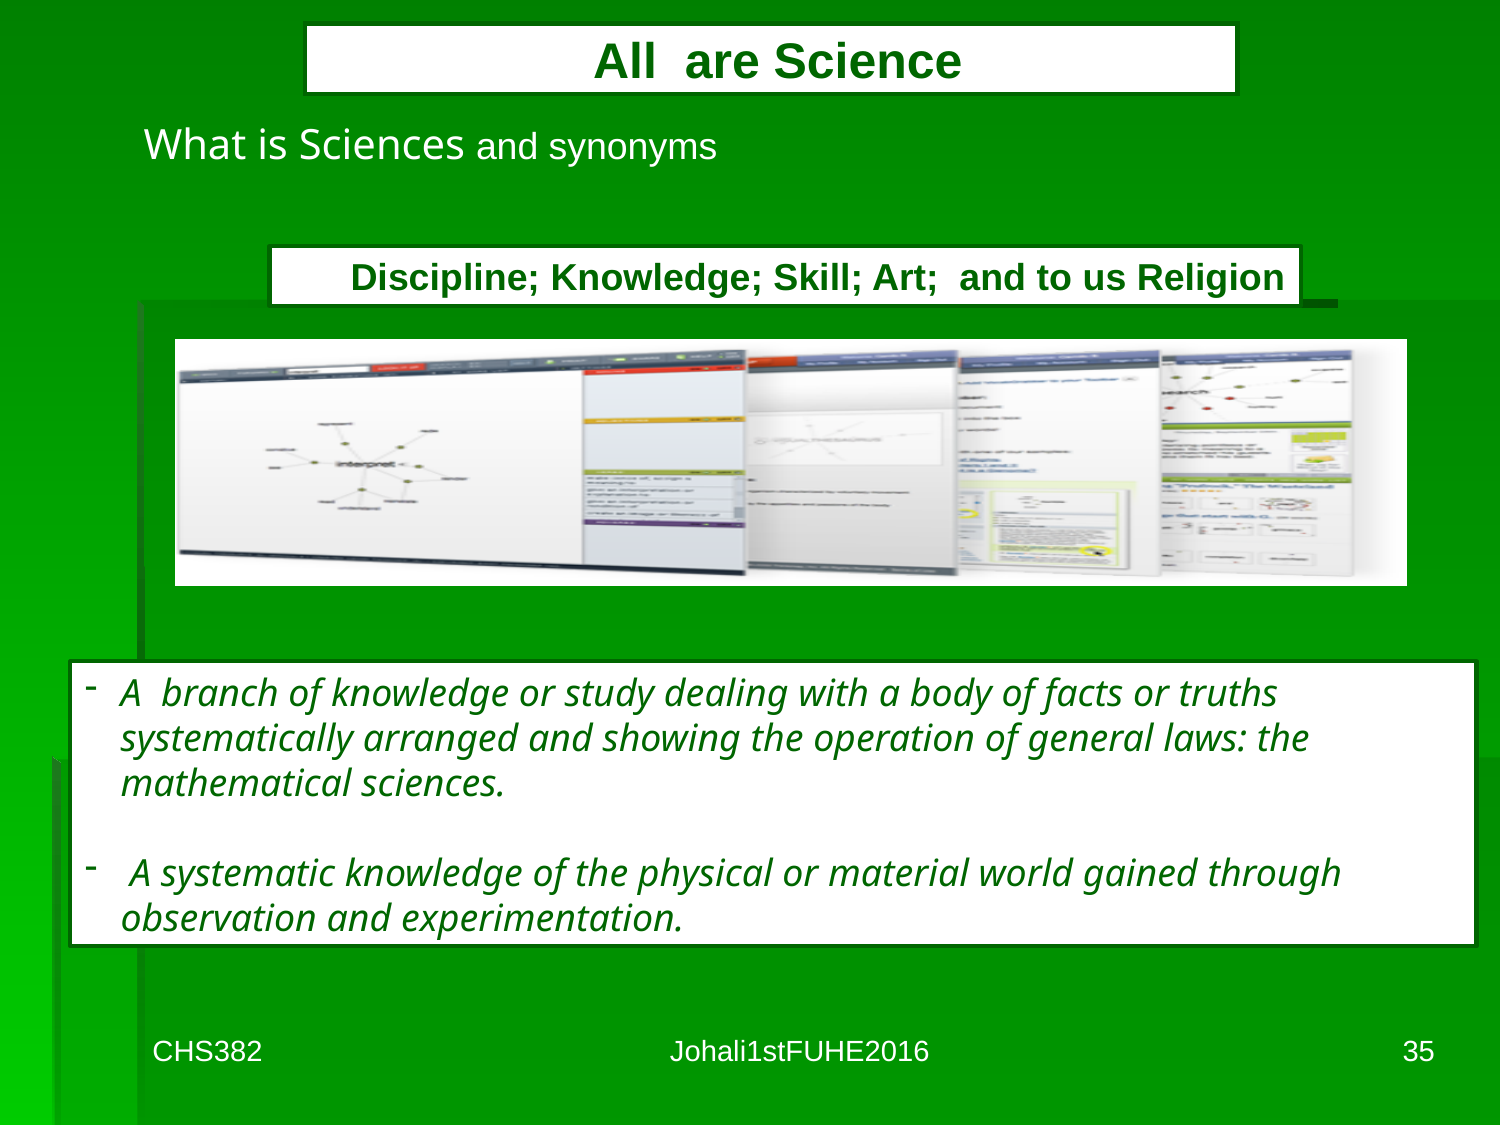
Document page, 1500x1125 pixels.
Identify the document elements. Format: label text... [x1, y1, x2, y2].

slide_number CHS382 [137, 1024, 450, 1103]
slide_number 35 [1137, 1024, 1451, 1103]
picture [175, 339, 1407, 587]
text_box A branch of knowledge or study dealing with a body of facts or truths systematically arranged and showing the operation of general laws: the mathematical sciences. A systematic knowledge of the physical or material world gained through observation and experimentation. [68, 659, 1479, 948]
text_box What is Sciences and synonyms [128, 110, 1313, 175]
text_box Discipline; Knowledge; Skill; Art; and to us Religion [267, 244, 1303, 308]
footer Johali1stFUHE2016 [562, 1024, 1038, 1103]
title All are Science [303, 21, 1240, 96]
